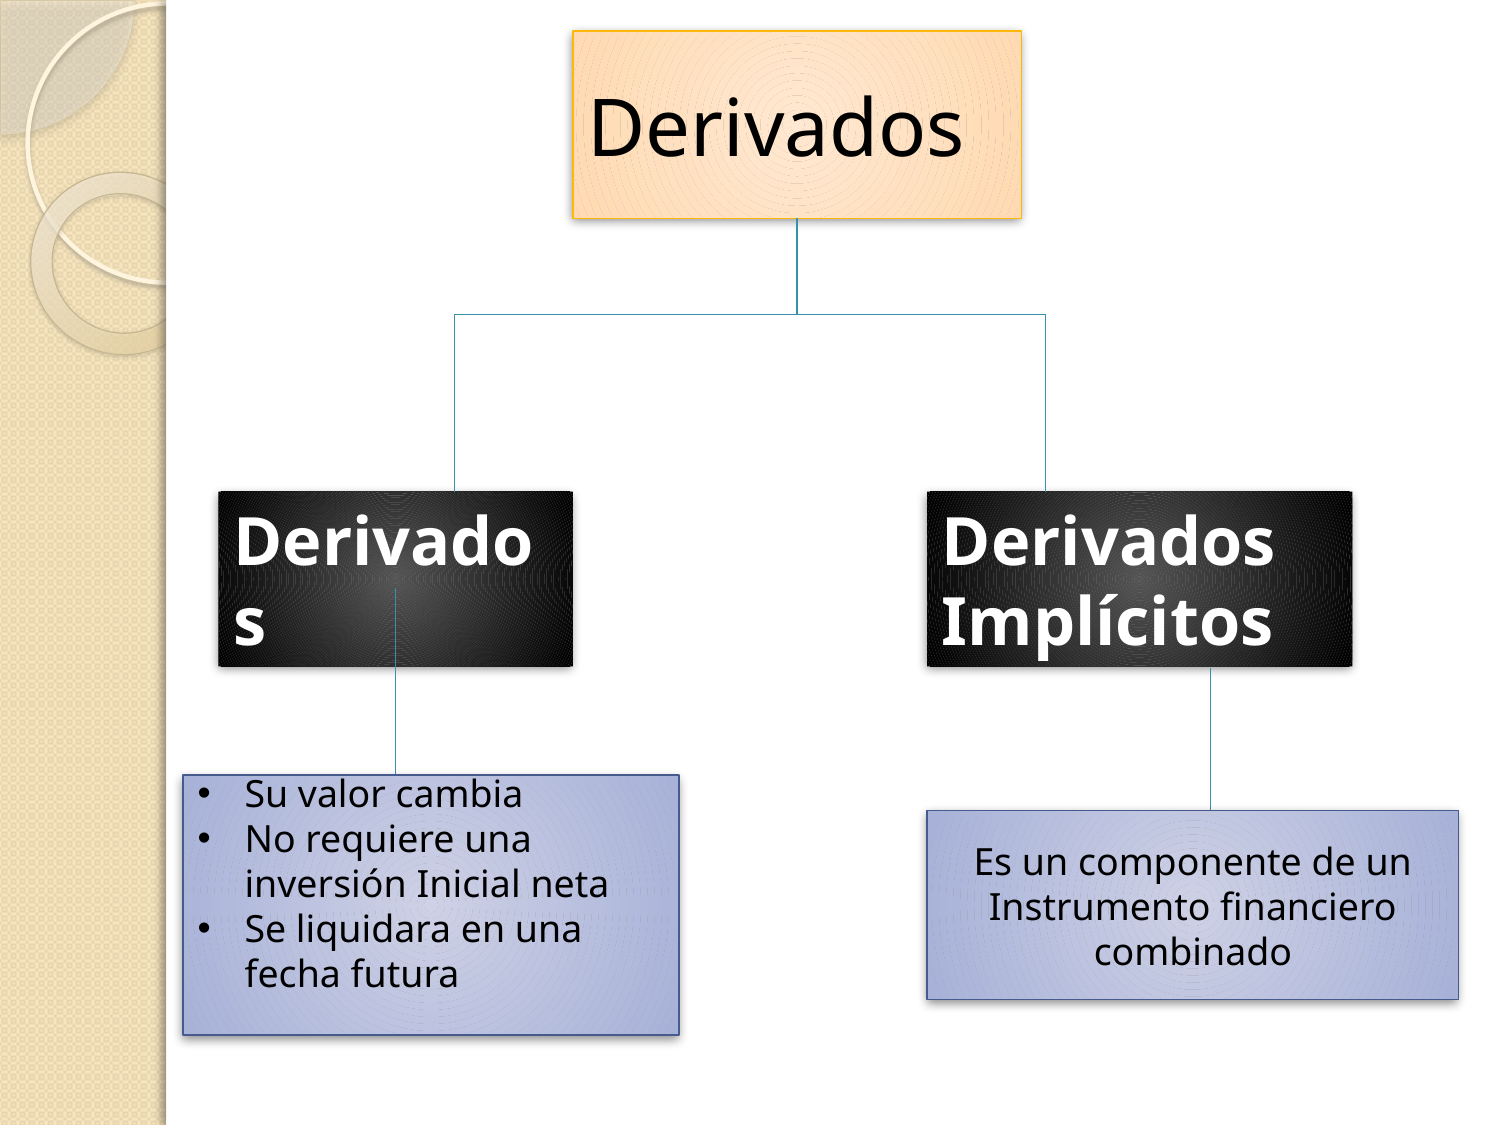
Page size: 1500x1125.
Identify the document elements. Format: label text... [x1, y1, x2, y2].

text_box Es un componente de un Instrumento financiero combinado [926, 810, 1459, 1000]
text_box Derivados [218, 491, 573, 667]
title Derivados [572, 30, 1022, 219]
text_box Derivados Implícitos [927, 491, 1353, 667]
text_box Su valor cambia No requiere una inversión Inicial neta Se liquidara en una fecha futura [182, 774, 680, 1036]
